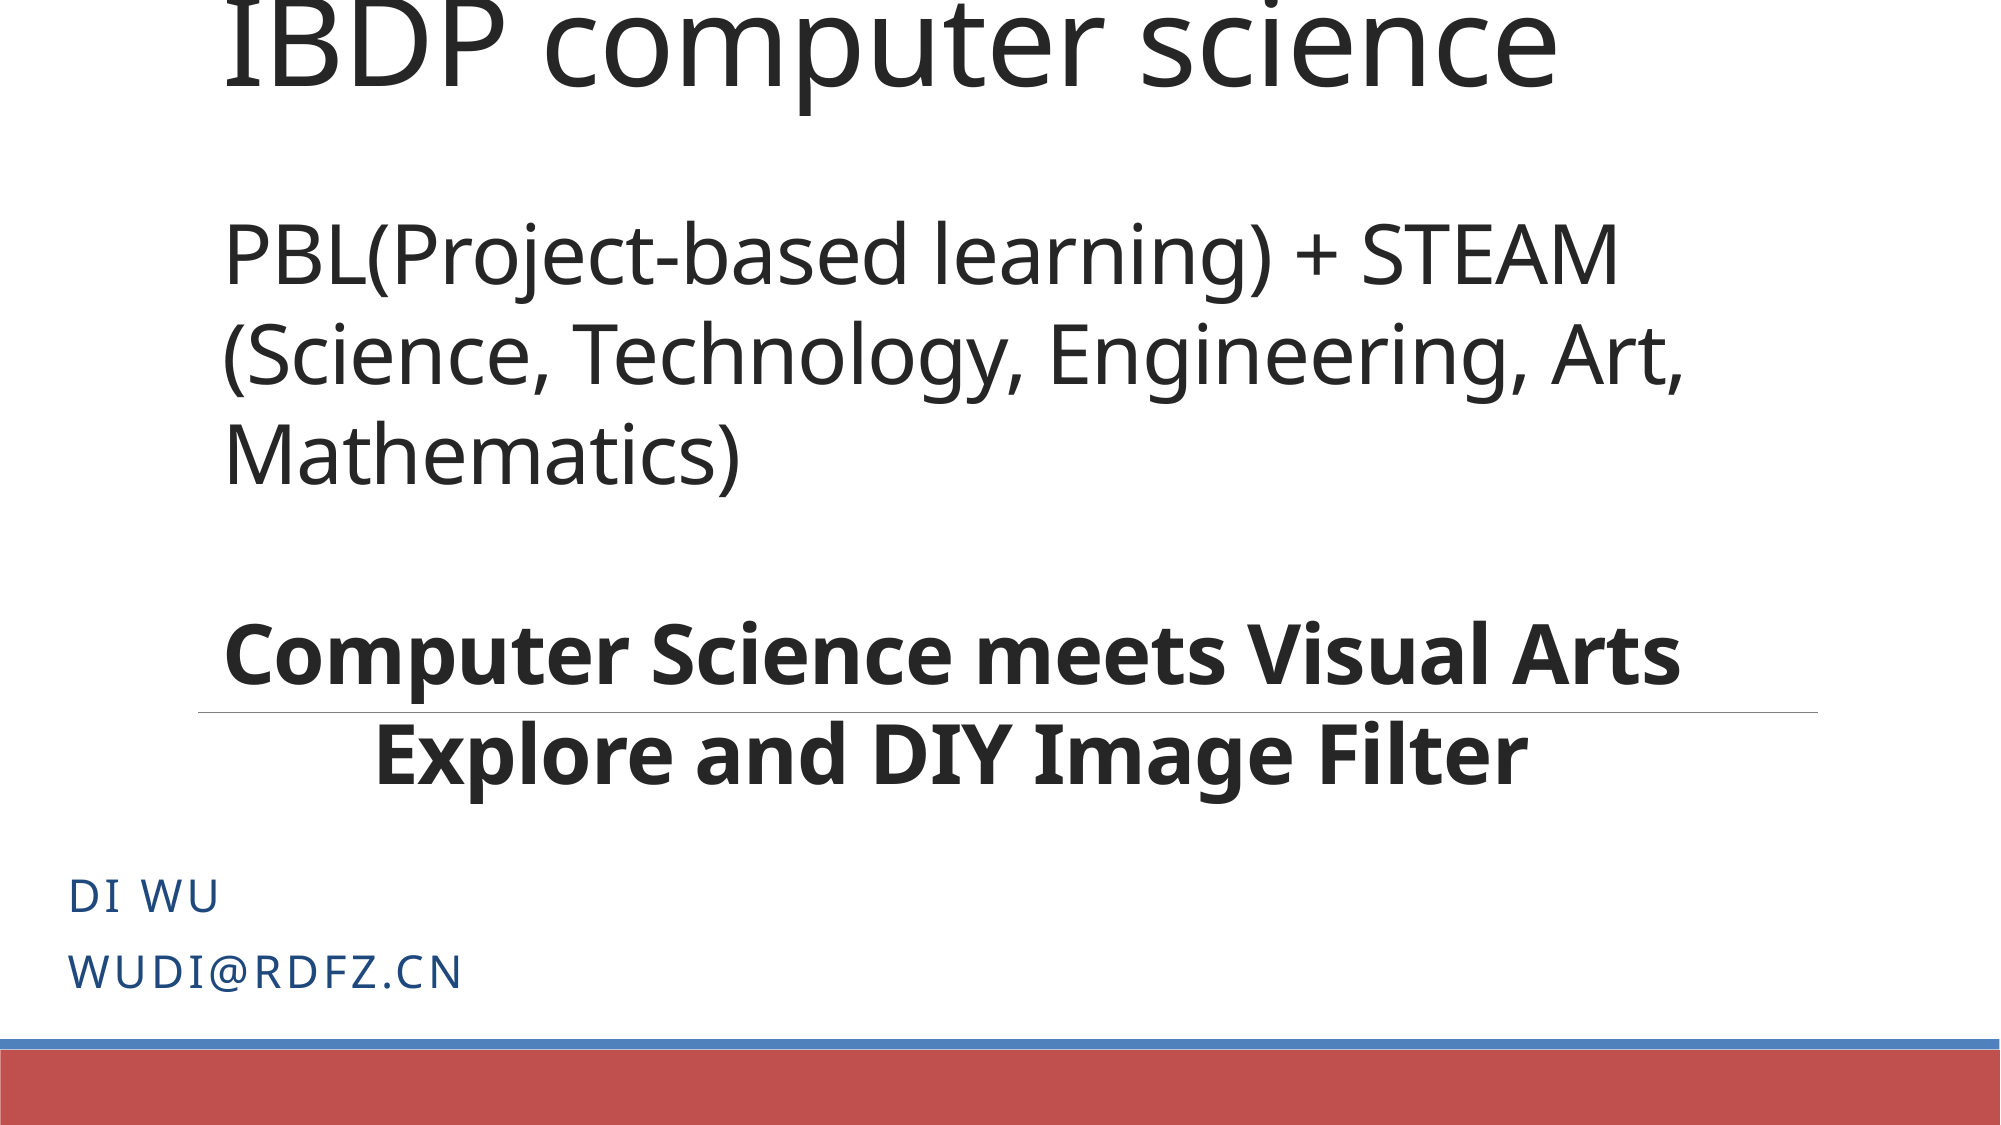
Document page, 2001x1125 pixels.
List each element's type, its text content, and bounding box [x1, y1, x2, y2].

subtitle Di Wu wudi@rdfz.cn [52, 865, 479, 1020]
title IBDP computer science PBL(Project-based learning) + STEAM (Science, Technology, Engineering, Art, Mathematics) Computer Science meets Visual Arts Explore and DIY Image Filter [206, 299, 1914, 809]
